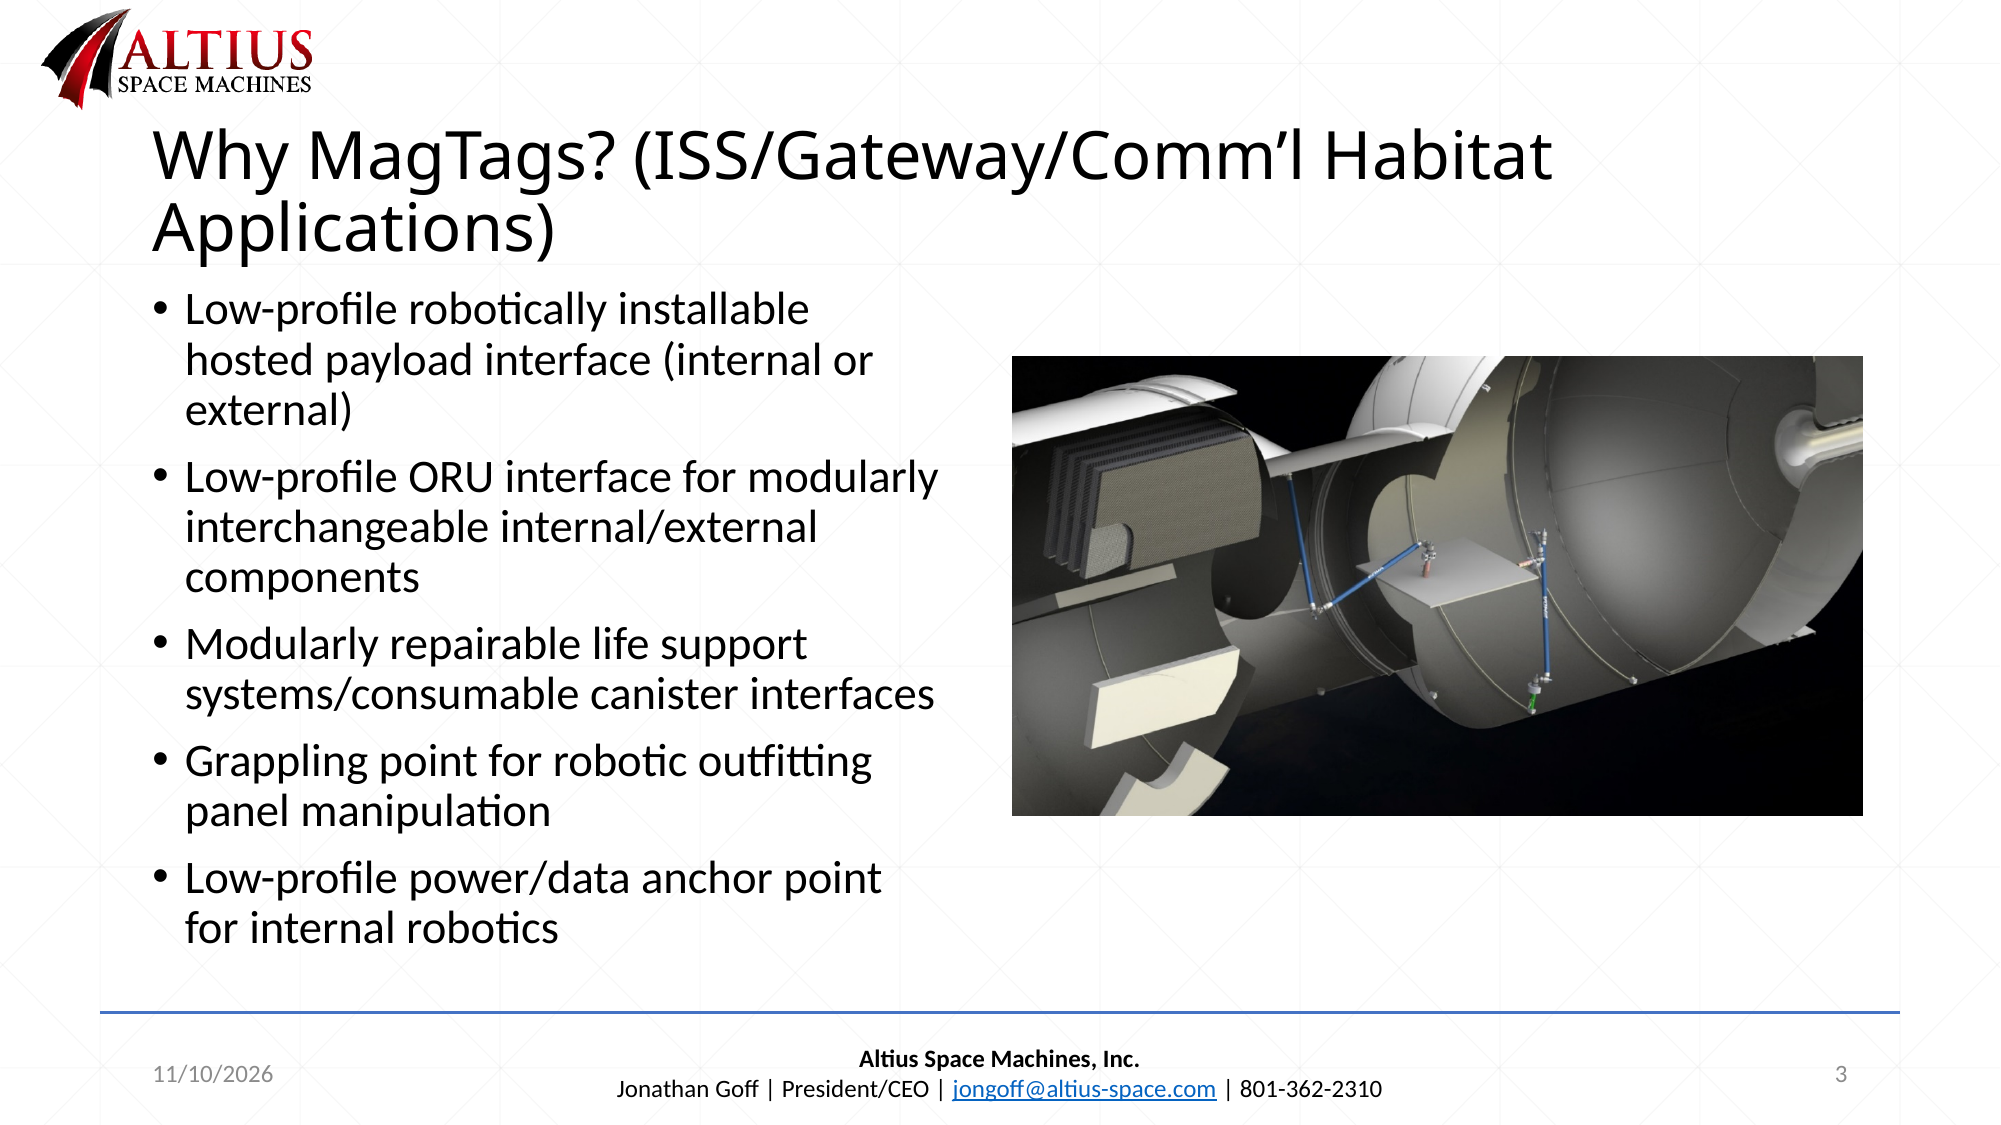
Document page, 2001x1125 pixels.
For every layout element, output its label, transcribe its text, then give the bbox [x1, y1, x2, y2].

title Why MagTags? (ISS/Gateway/Comm’l Habitat Applications) [137, 110, 1863, 278]
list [1012, 356, 1863, 816]
list Low-profile robotically installable hosted payload interface (internal or external) Low-profile ORU interface for modularly interchangeable internal/external components Modularly repairable life support systems/consumable canister interfaces Grappling point for robotic outfitting panel manipulation Low-profile power/data anchor point for internal robotics [137, 277, 963, 992]
slide_number 3 [1413, 1042, 1863, 1103]
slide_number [137, 1042, 587, 1103]
text_box Altius Space Machines, Inc. Jonathan Goff | President/CEO | jongoff@altius-space.com | 801-362-2310 [587, 1042, 1413, 1103]
picture [36, 5, 317, 111]
